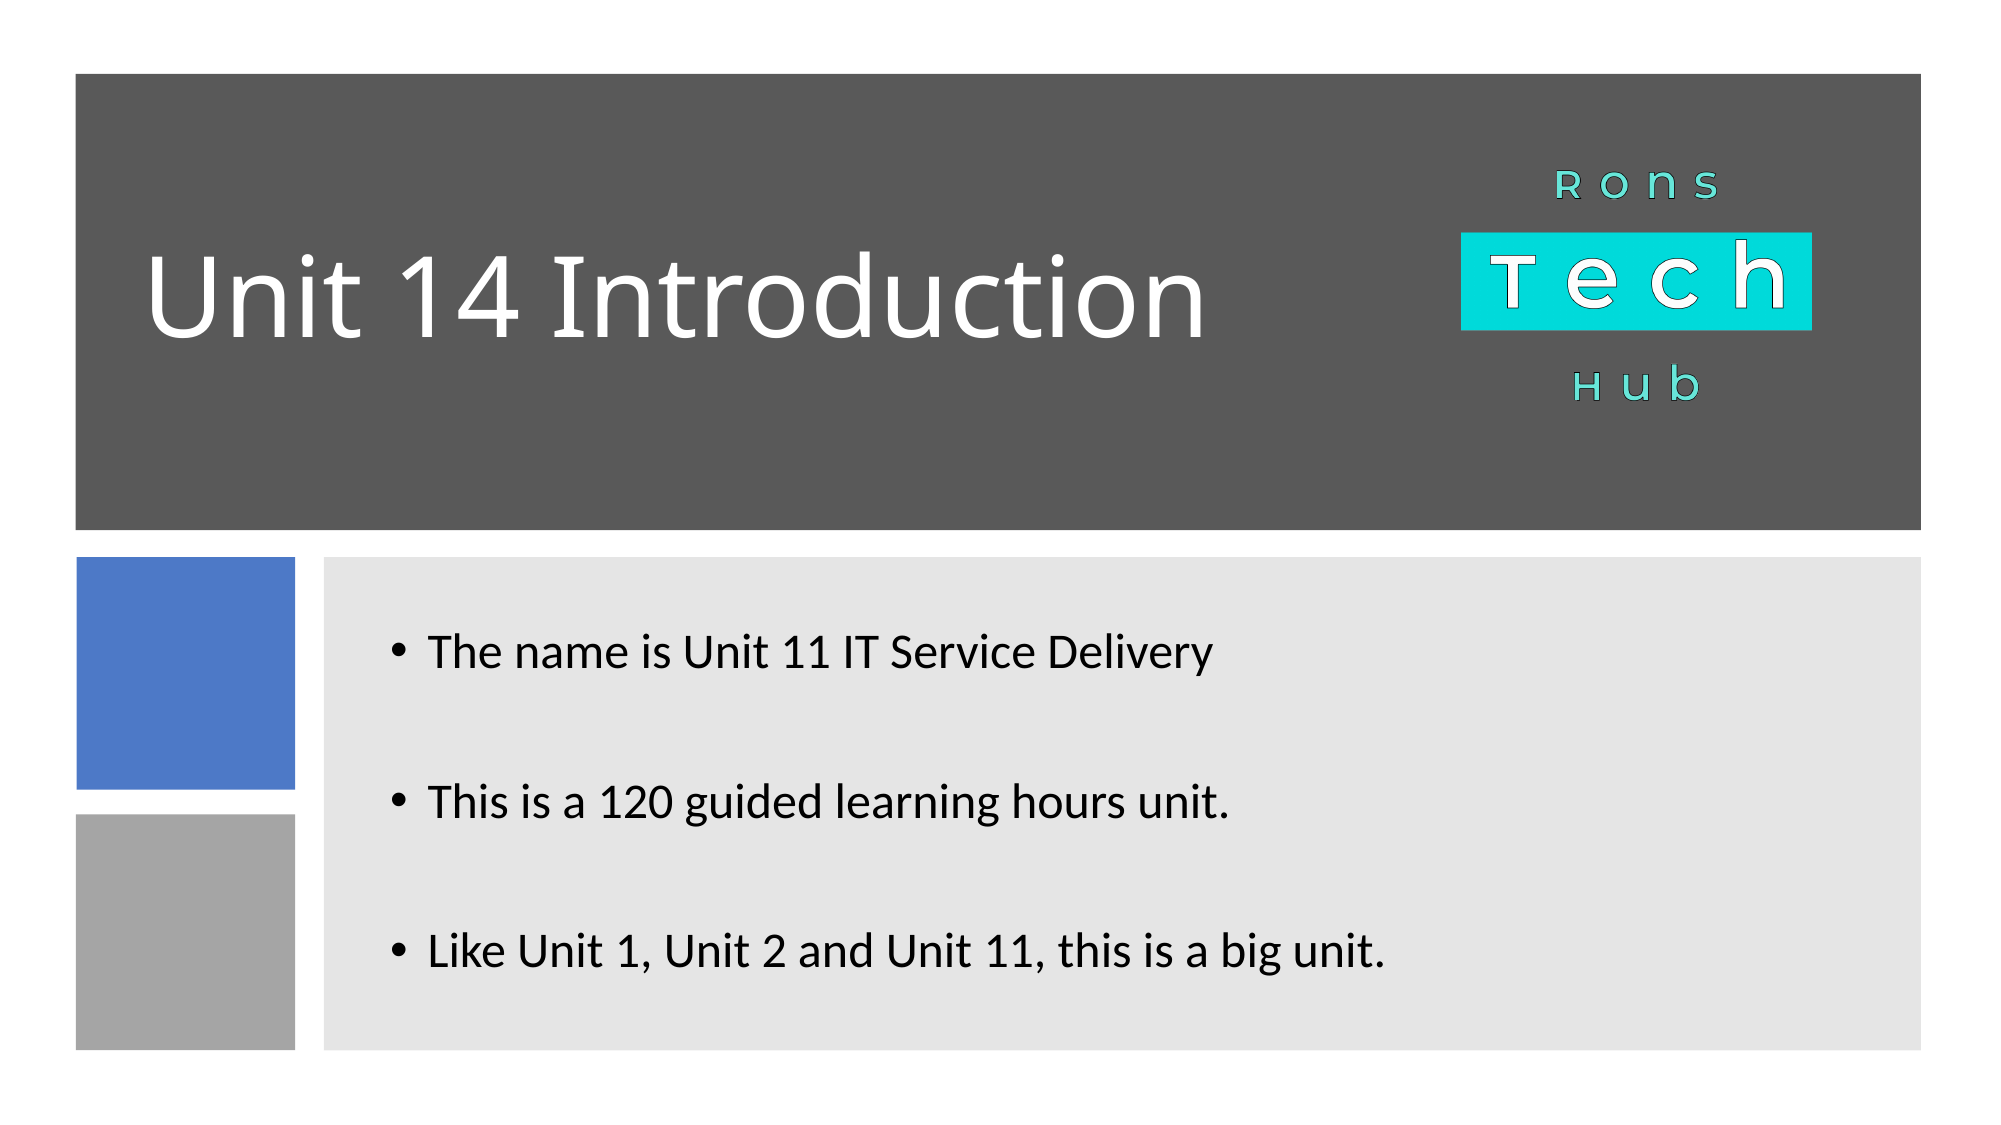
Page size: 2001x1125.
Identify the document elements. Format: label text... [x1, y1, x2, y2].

text_box [75, 73, 1922, 531]
picture [1461, 102, 1812, 460]
title Unit 14 Introduction [127, 125, 1870, 477]
text_box [75, 813, 296, 1051]
text_box [323, 556, 1922, 1051]
list The name is Unit 11 IT Service Delivery This is a 120 guided learning hours unit. Like Unit 1, Unit 2 and Unit 11, this is a big unit. [375, 598, 1870, 1006]
text_box [76, 556, 296, 791]
